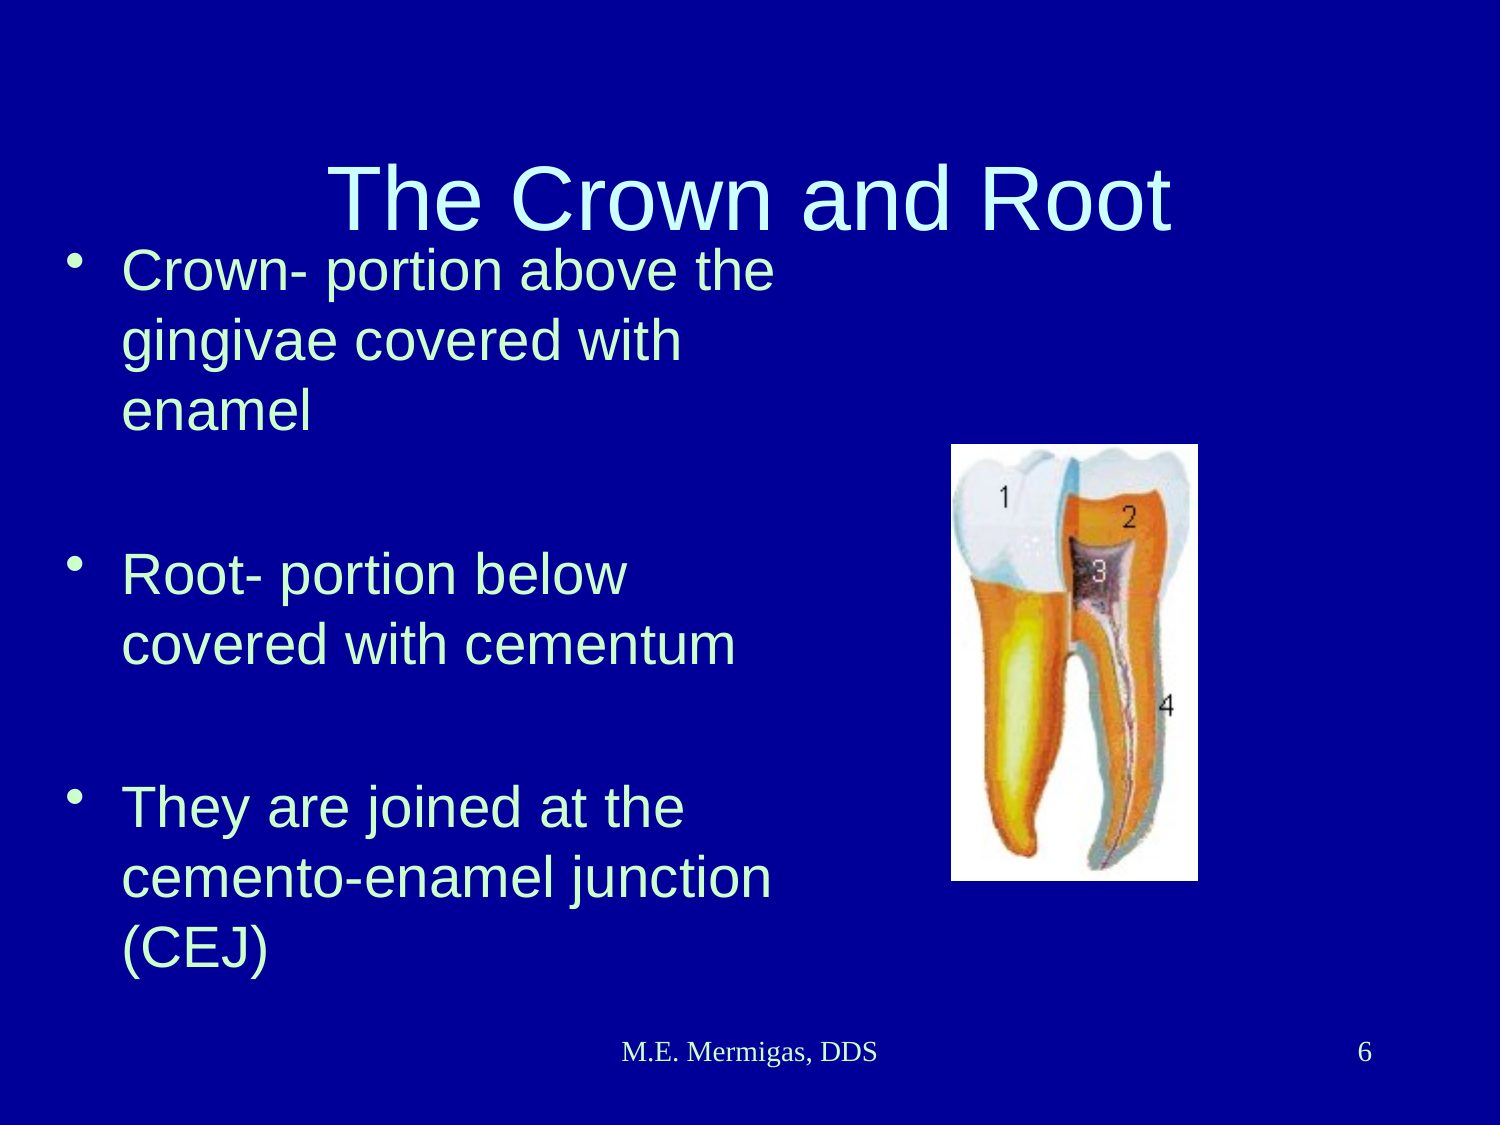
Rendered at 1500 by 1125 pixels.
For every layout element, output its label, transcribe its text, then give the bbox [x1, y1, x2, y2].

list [951, 444, 1199, 881]
footer M.E. Mermigas, DDS [512, 1024, 988, 1101]
list Crown- portion above the gingivae covered with enamel Root- portion below covered with cementum They are joined at the cemento-enamel junction (CEJ) [49, 224, 851, 1026]
slide_number 6 [1074, 1024, 1388, 1101]
title The Crown and Root [112, 99, 1388, 288]
